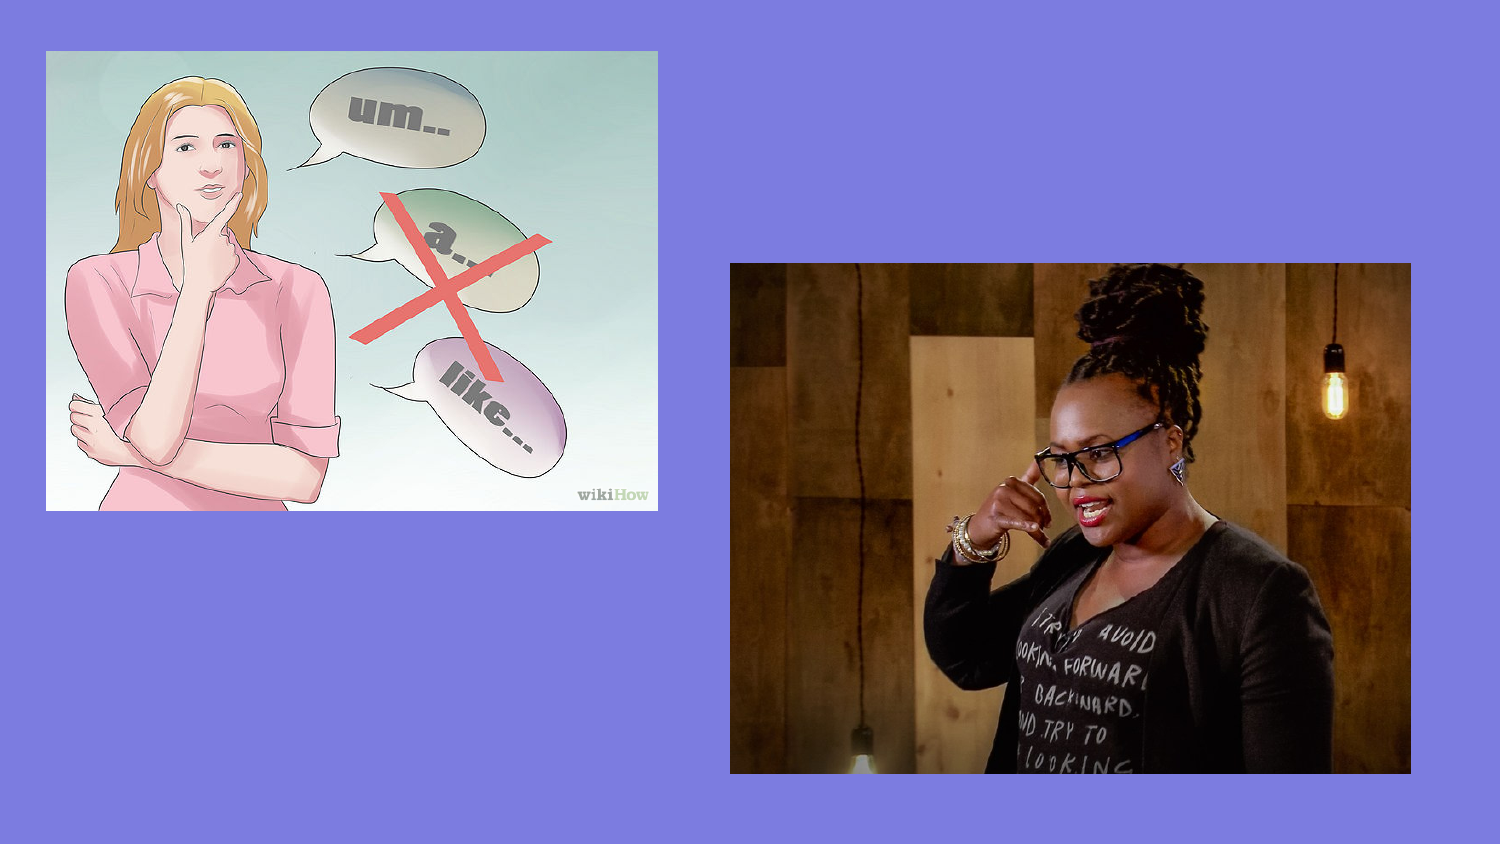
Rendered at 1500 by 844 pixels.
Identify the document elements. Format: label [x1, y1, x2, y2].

picture [45, 50, 658, 511]
picture [730, 263, 1411, 774]
